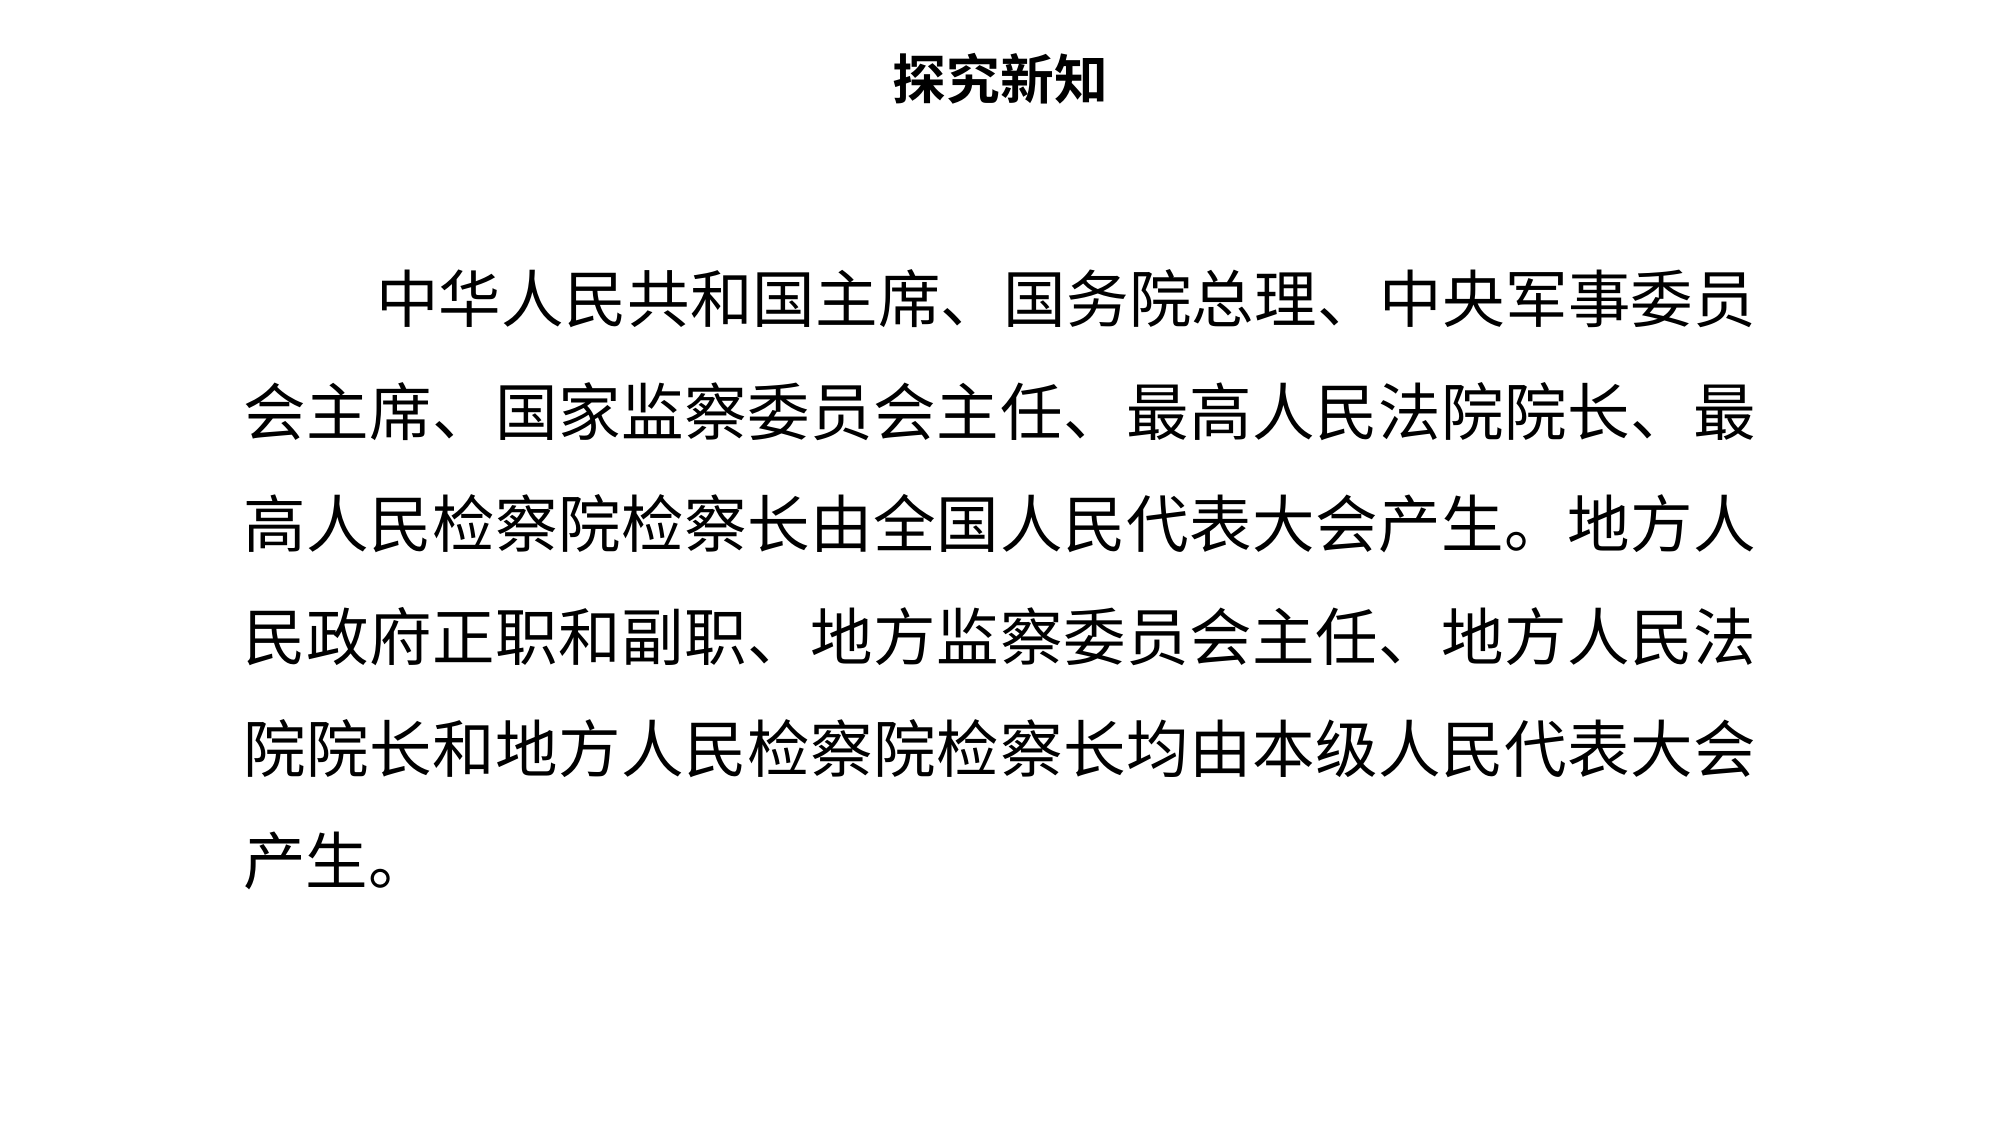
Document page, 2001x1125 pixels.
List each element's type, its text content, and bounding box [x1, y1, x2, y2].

text_box 中华人民共和国主席、国务院总理、中央军事委员会主席、国家监察委员会主任、最高人民法院院长、最高人民检察院检察长由全国人民代表大会产生。地方人民政府正职和副职、地方监察委员会主任、地方人民法院院长和地方人民检察院检察长均由本级人民代表大会产生。 [228, 215, 1773, 569]
title 探究新知 [193, 38, 1808, 119]
